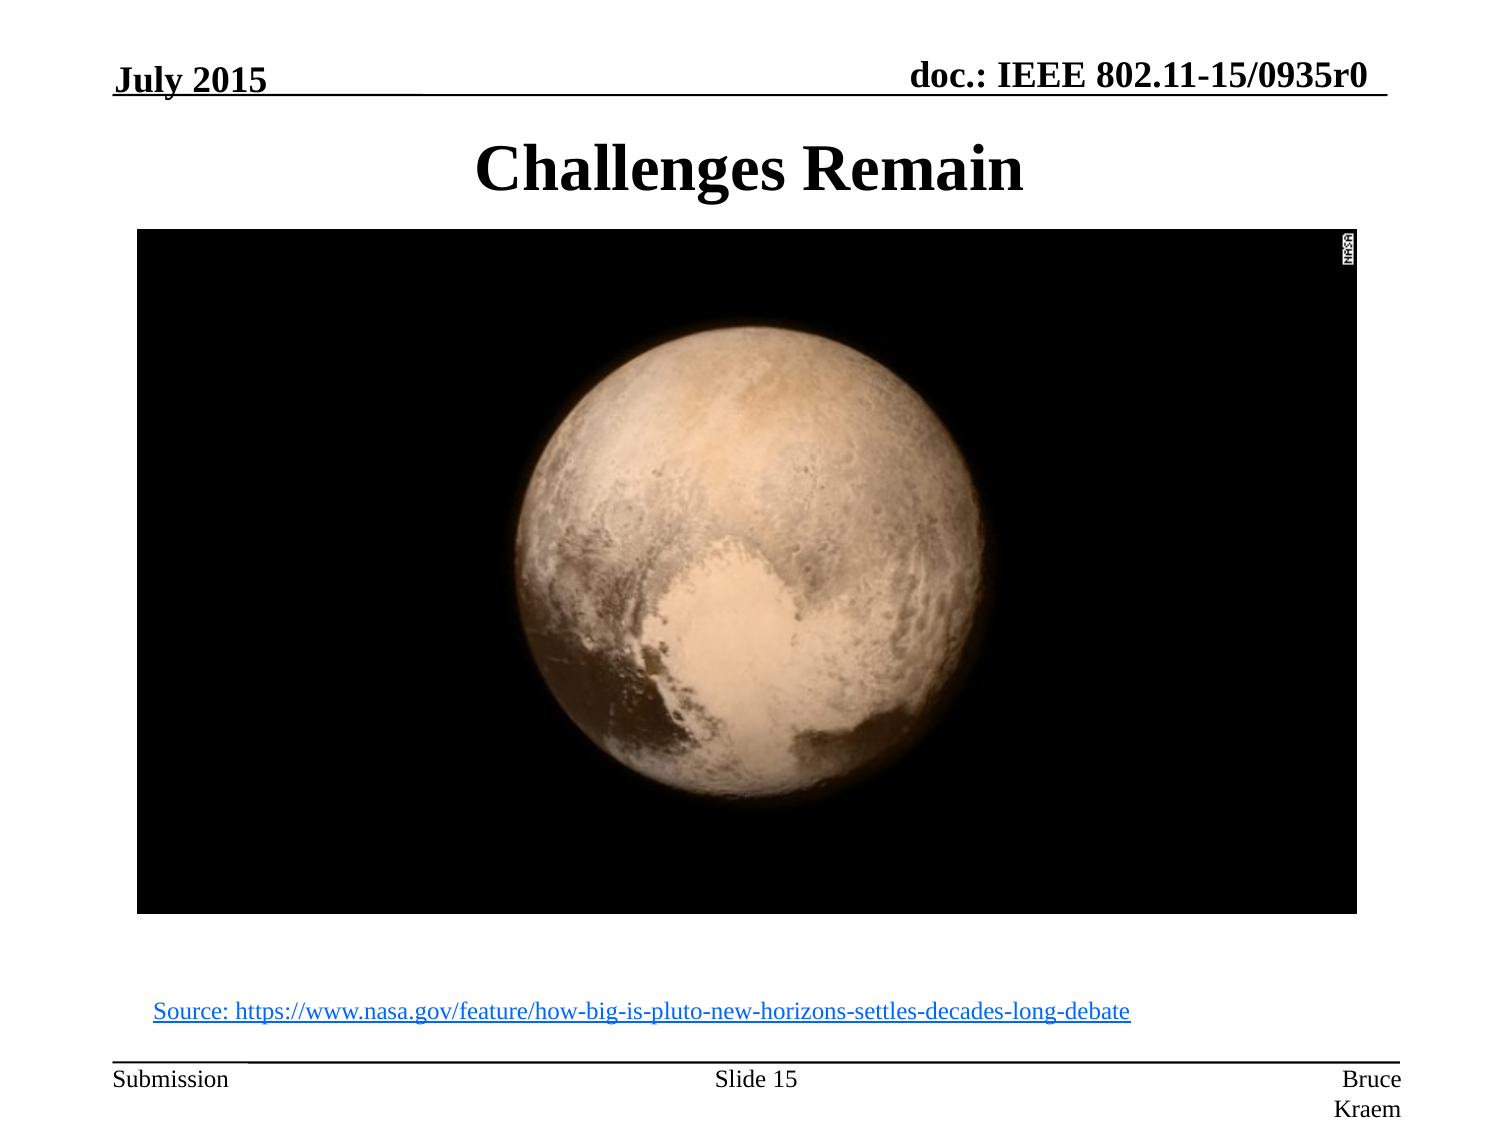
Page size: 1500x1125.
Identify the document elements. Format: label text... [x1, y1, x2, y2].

picture [137, 229, 1357, 915]
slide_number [114, 54, 335, 100]
title Challenges Remain [112, 103, 1388, 225]
text_box Source: https://www.nasa.gov/feature/how-big-is-pluto-new-horizons-settles-decades-long-debate [138, 987, 1364, 1033]
footer Bruce Kraemer, Marvell [1325, 1062, 1402, 1093]
slide_number Slide 15 [712, 1062, 800, 1093]
